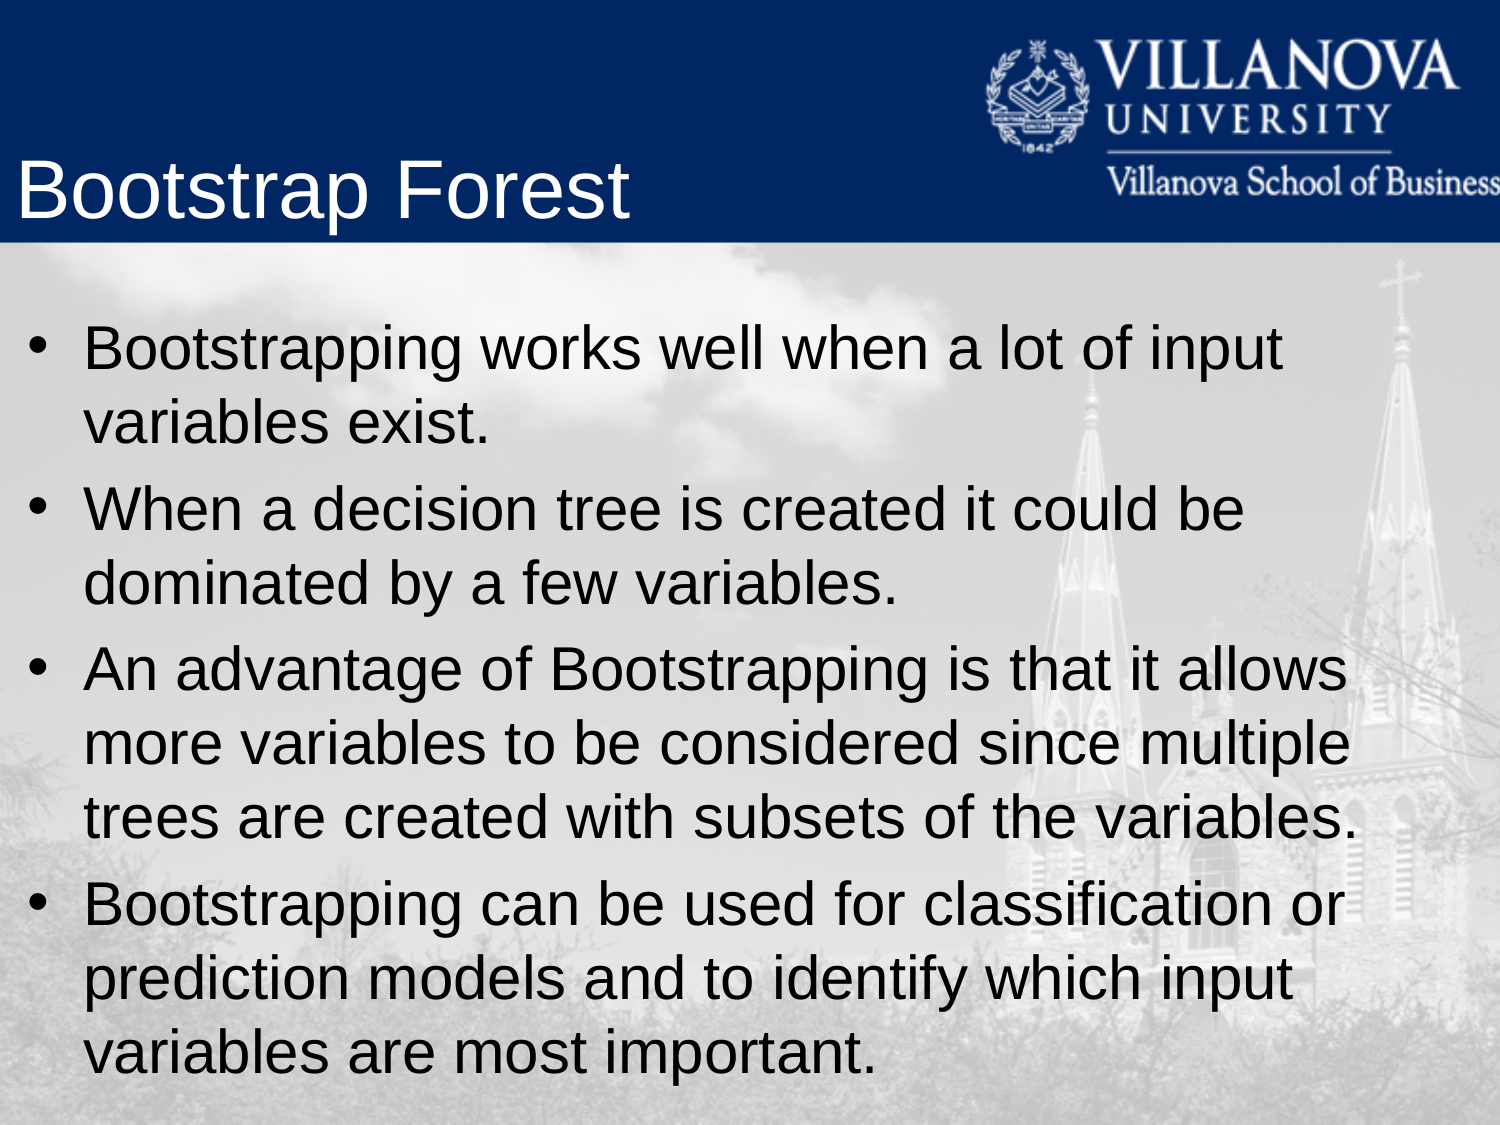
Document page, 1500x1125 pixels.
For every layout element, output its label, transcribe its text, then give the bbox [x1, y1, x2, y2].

text_box Bootstrap Forest [0, 62, 1350, 250]
picture [0, 0, 1500, 1125]
list Bootstrapping works well when a lot of input variables exist. When a decision tree is created it could be dominated by a few variables. An advantage of Bootstrapping is that it allows more variables to be considered since multiple trees are created with subsets of the variables. Bootstrapping can be used for classification or prediction models and to identify which input variables are most important. [12, 299, 1463, 1100]
